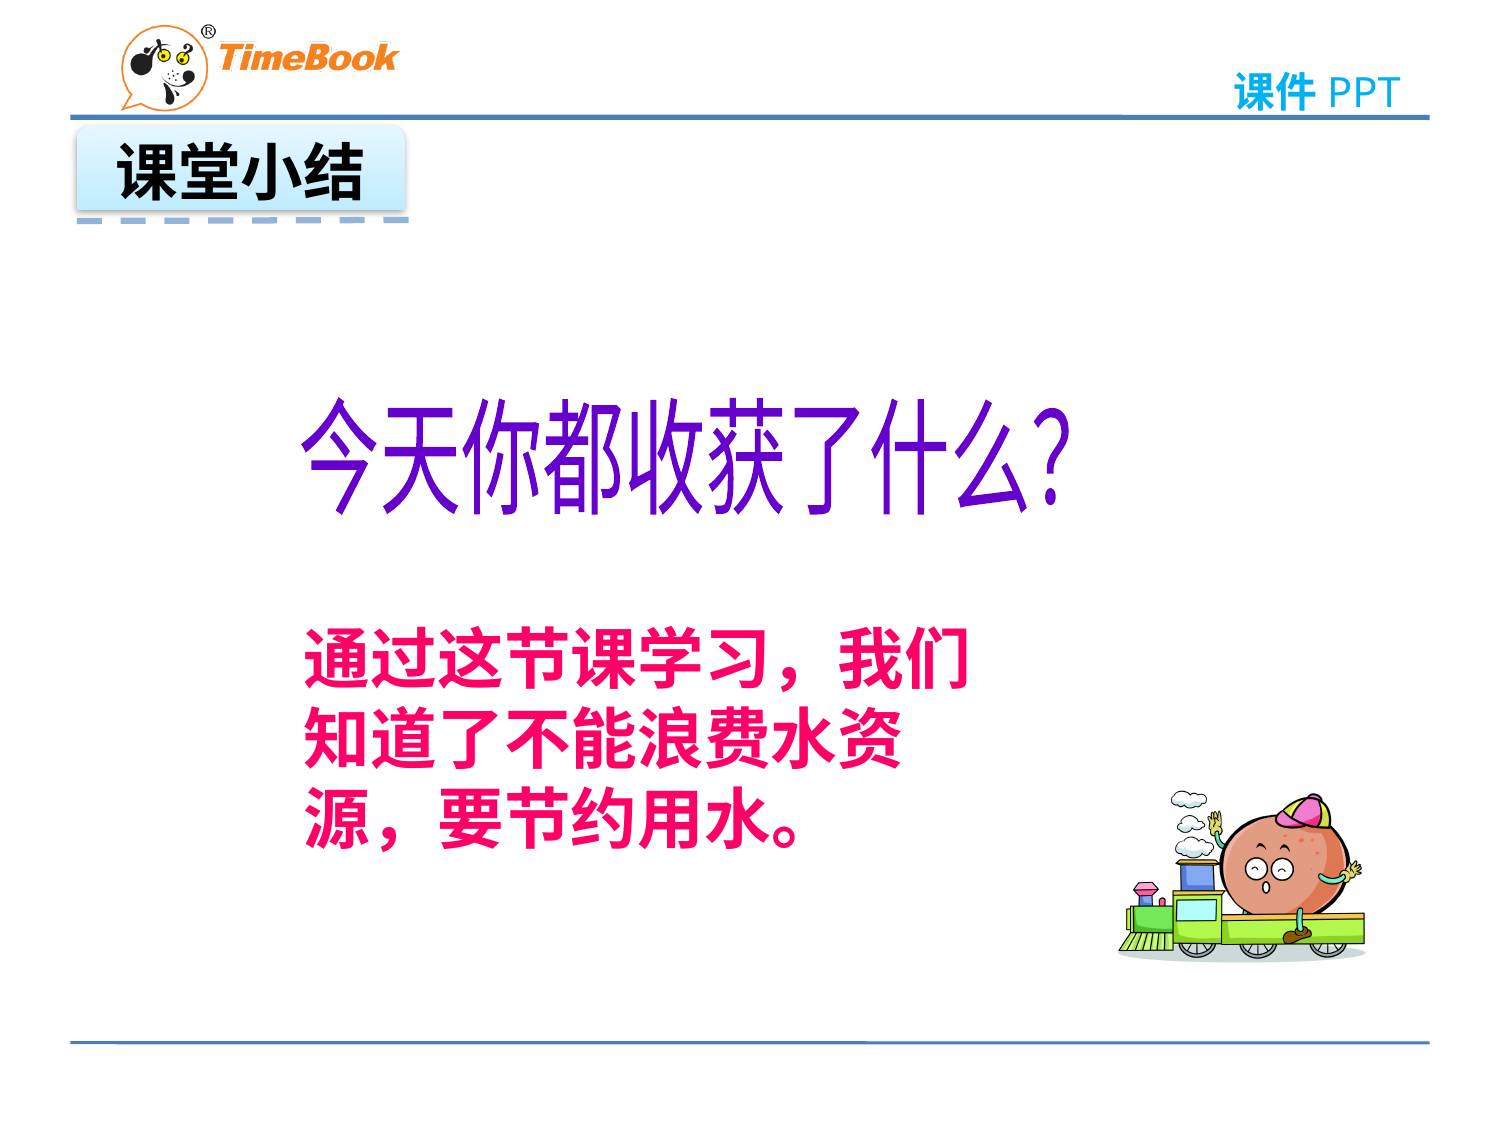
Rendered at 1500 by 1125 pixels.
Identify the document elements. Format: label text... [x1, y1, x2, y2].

text_box 通过这节课学习，我们知道了不能浪费水资源，要节约用水。 [289, 609, 1010, 865]
picture [1080, 762, 1414, 997]
text_box 课堂小结 [76, 124, 406, 212]
picture [118, 22, 408, 113]
